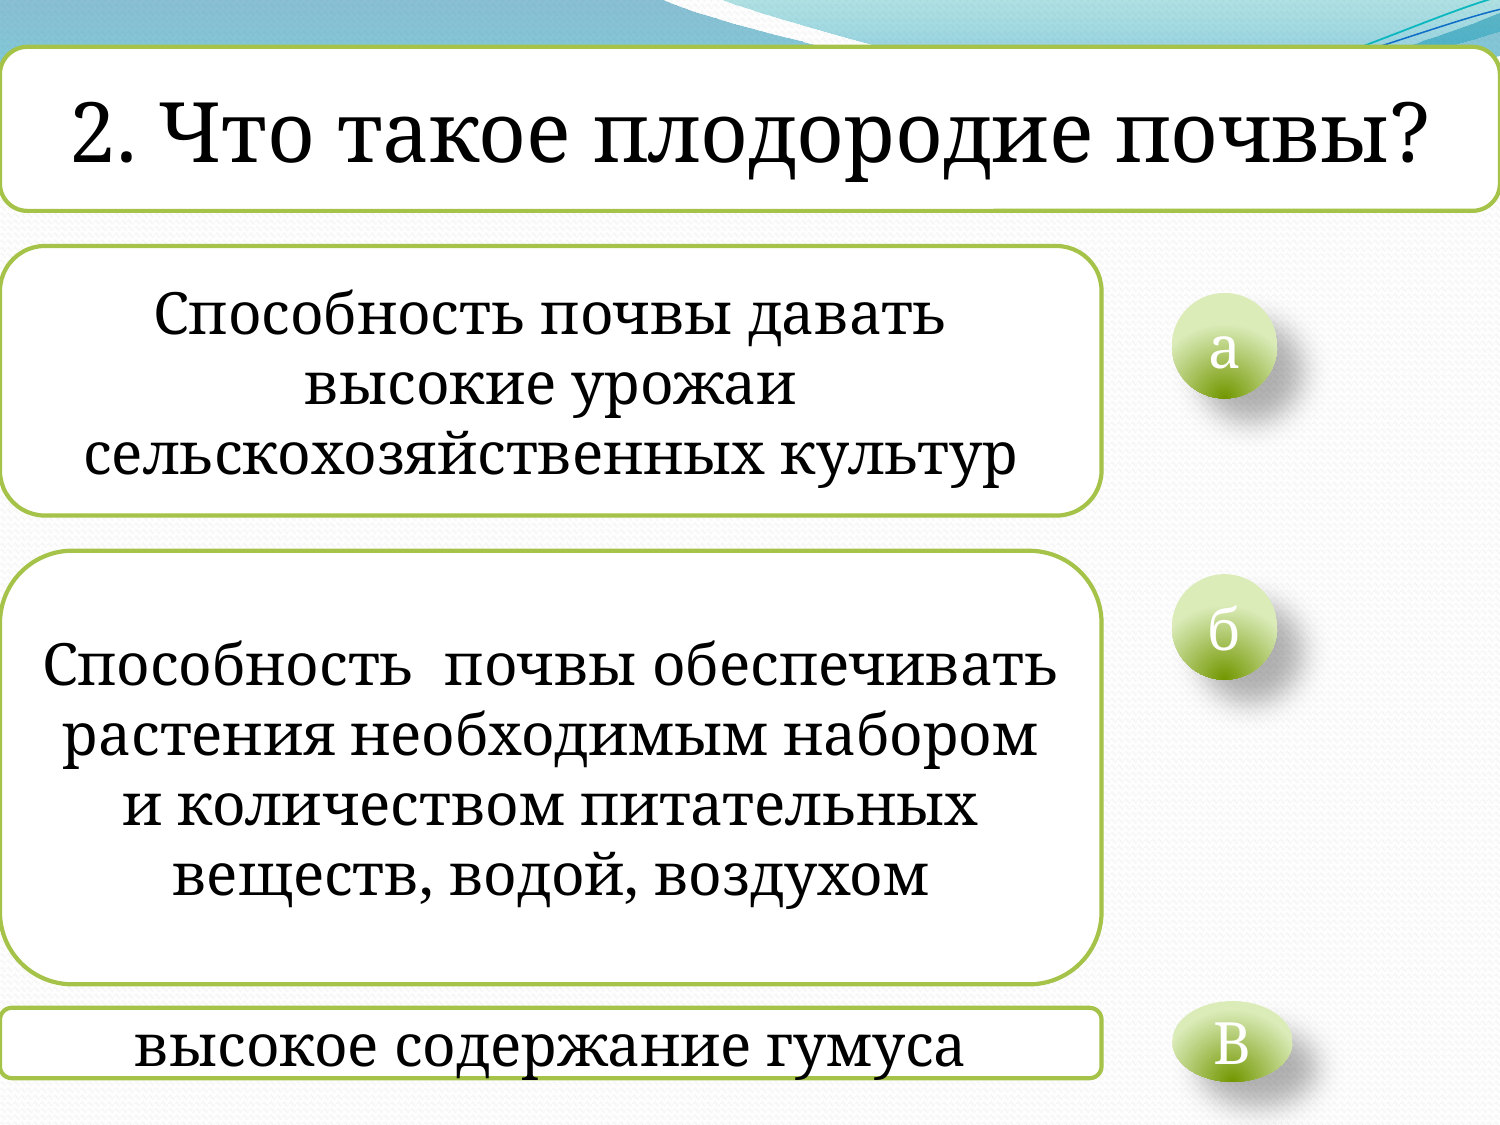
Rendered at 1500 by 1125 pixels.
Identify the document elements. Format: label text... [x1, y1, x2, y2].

text_box 2. Что такое плодородие почвы? [0, 44, 1500, 213]
text_box Способность почвы давать высокие урожаи сельскохозяйственных культур [0, 243, 1104, 518]
text_box а [1171, 292, 1279, 400]
text_box В [1171, 1000, 1294, 1083]
text_box б [1171, 573, 1279, 681]
text_box Способность почвы обеспечивать растения необходимым набором и количеством питательных веществ, водой, воздухом [0, 548, 1104, 987]
text_box высокое содержание гумуса [0, 1005, 1104, 1081]
